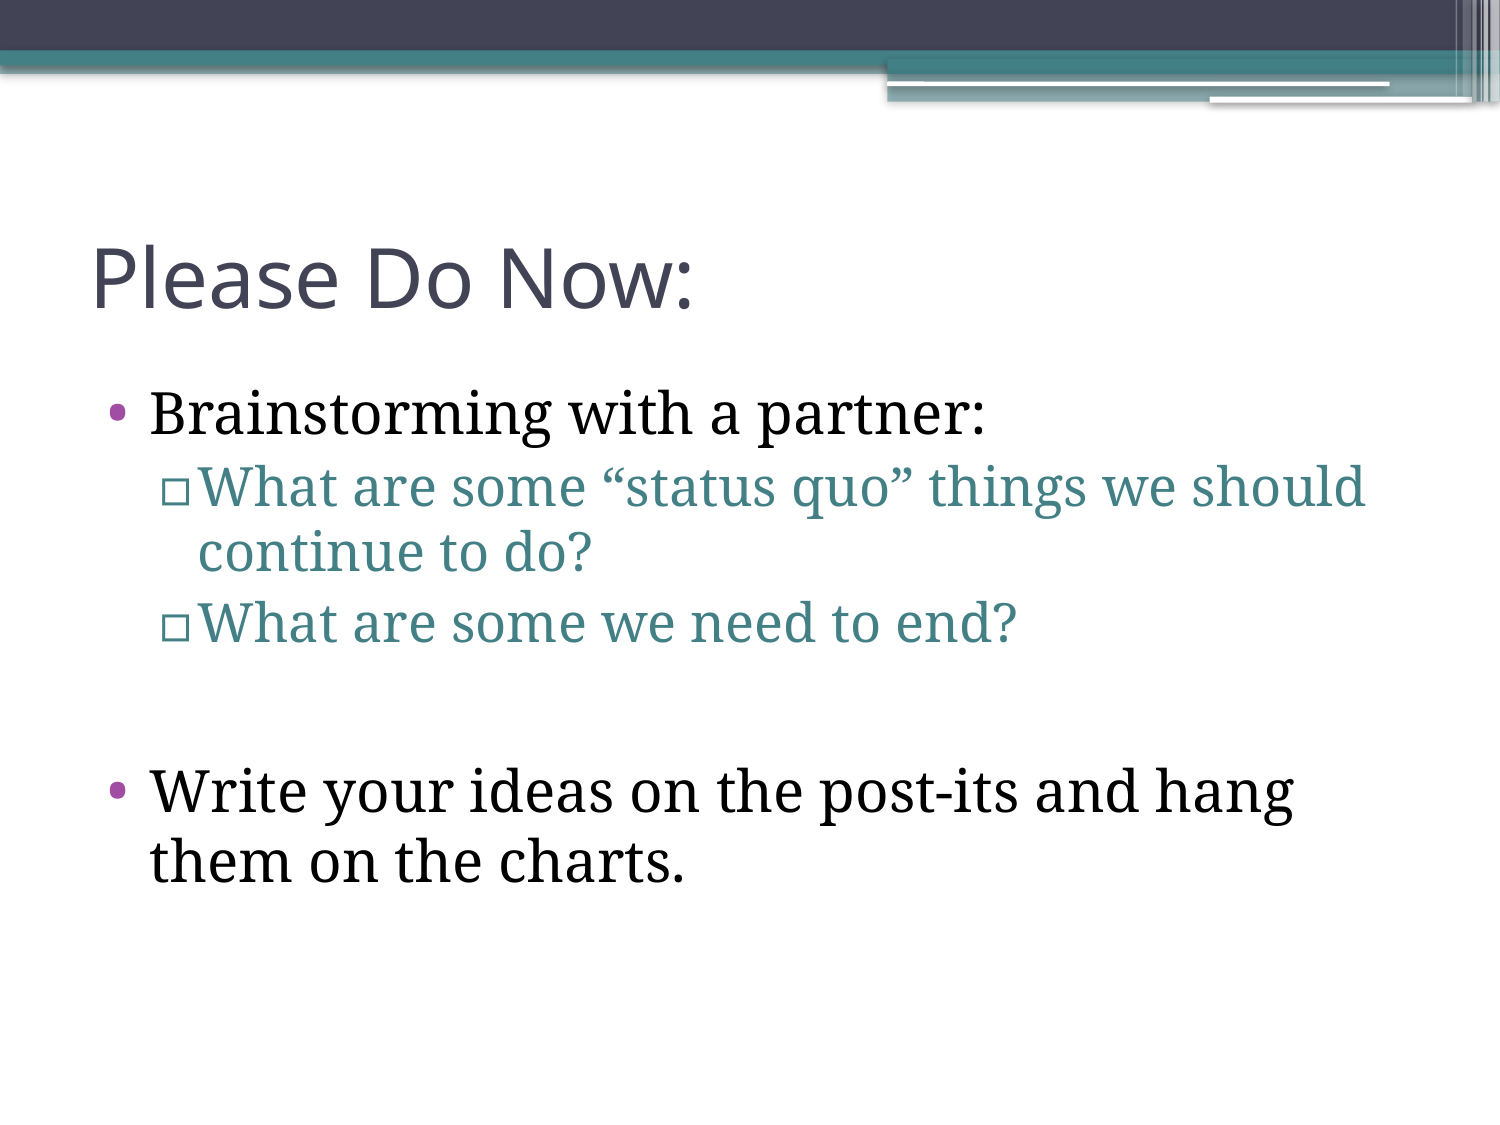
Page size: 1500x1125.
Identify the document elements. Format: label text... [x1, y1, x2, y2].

list Brainstorming with a partner: What are some “status quo” things we should continue to do? What are some we need to end? Write your ideas on the post-its and hang them on the charts. [75, 368, 1425, 1079]
title Please Do Now: [75, 187, 1425, 363]
